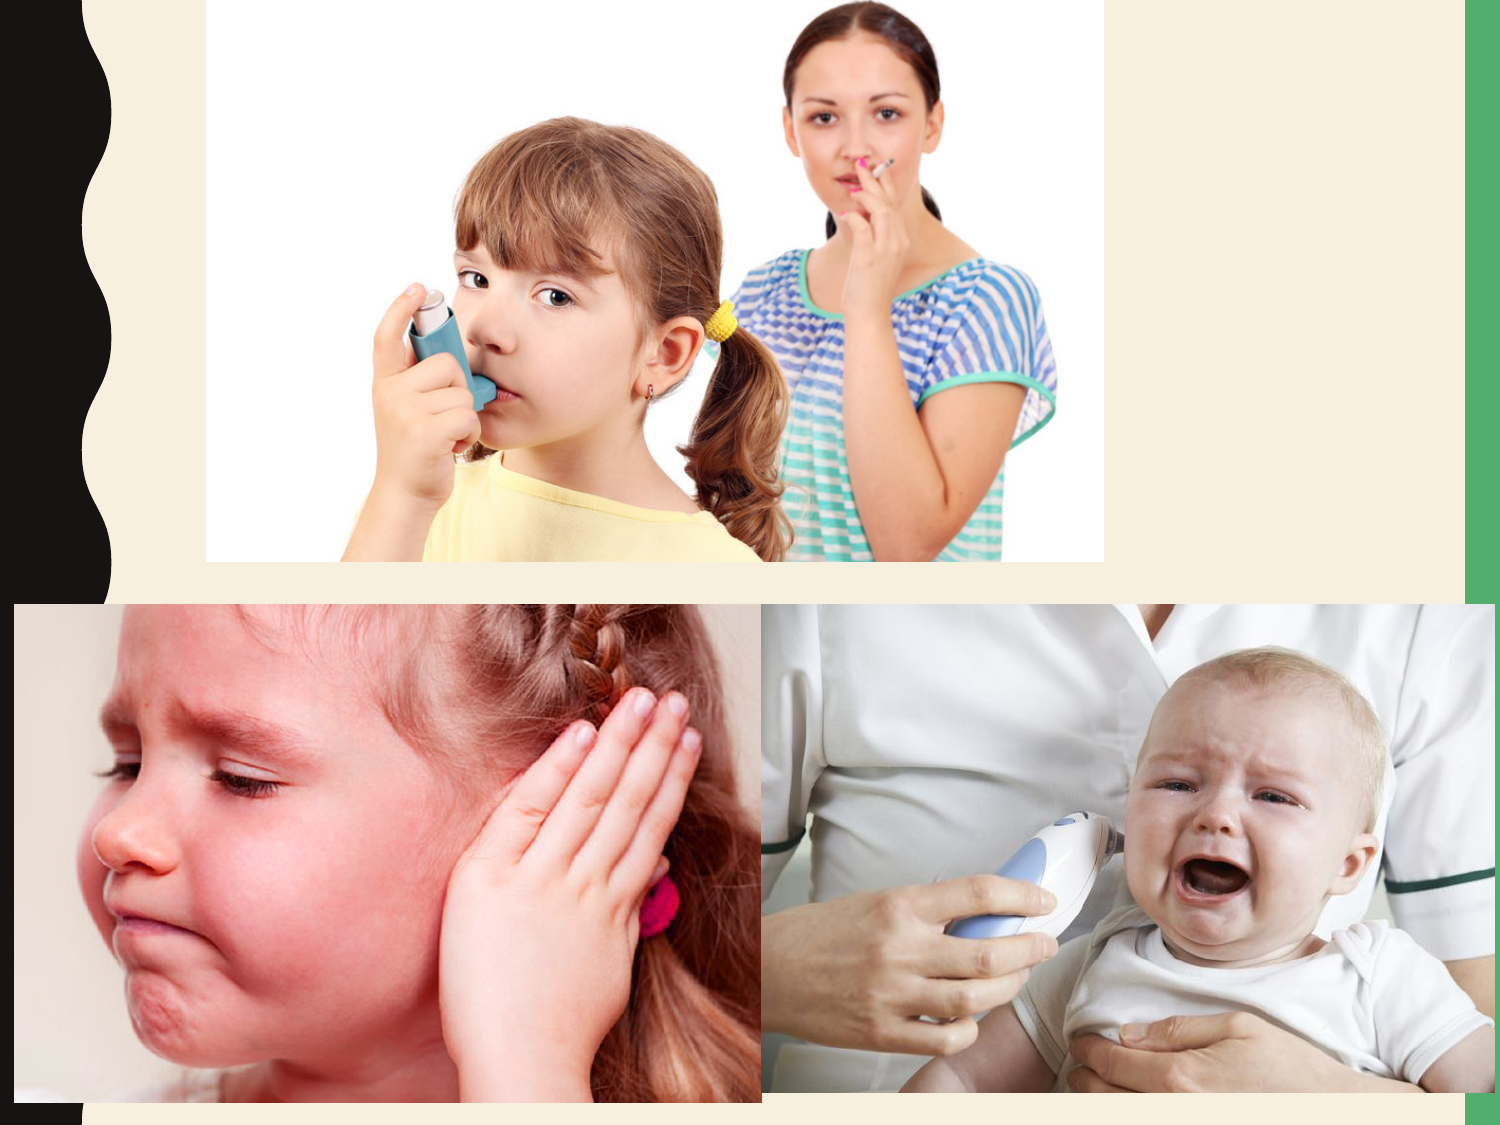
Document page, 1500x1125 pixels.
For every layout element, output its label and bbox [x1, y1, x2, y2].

picture [206, 0, 1104, 562]
picture [14, 604, 1495, 1103]
